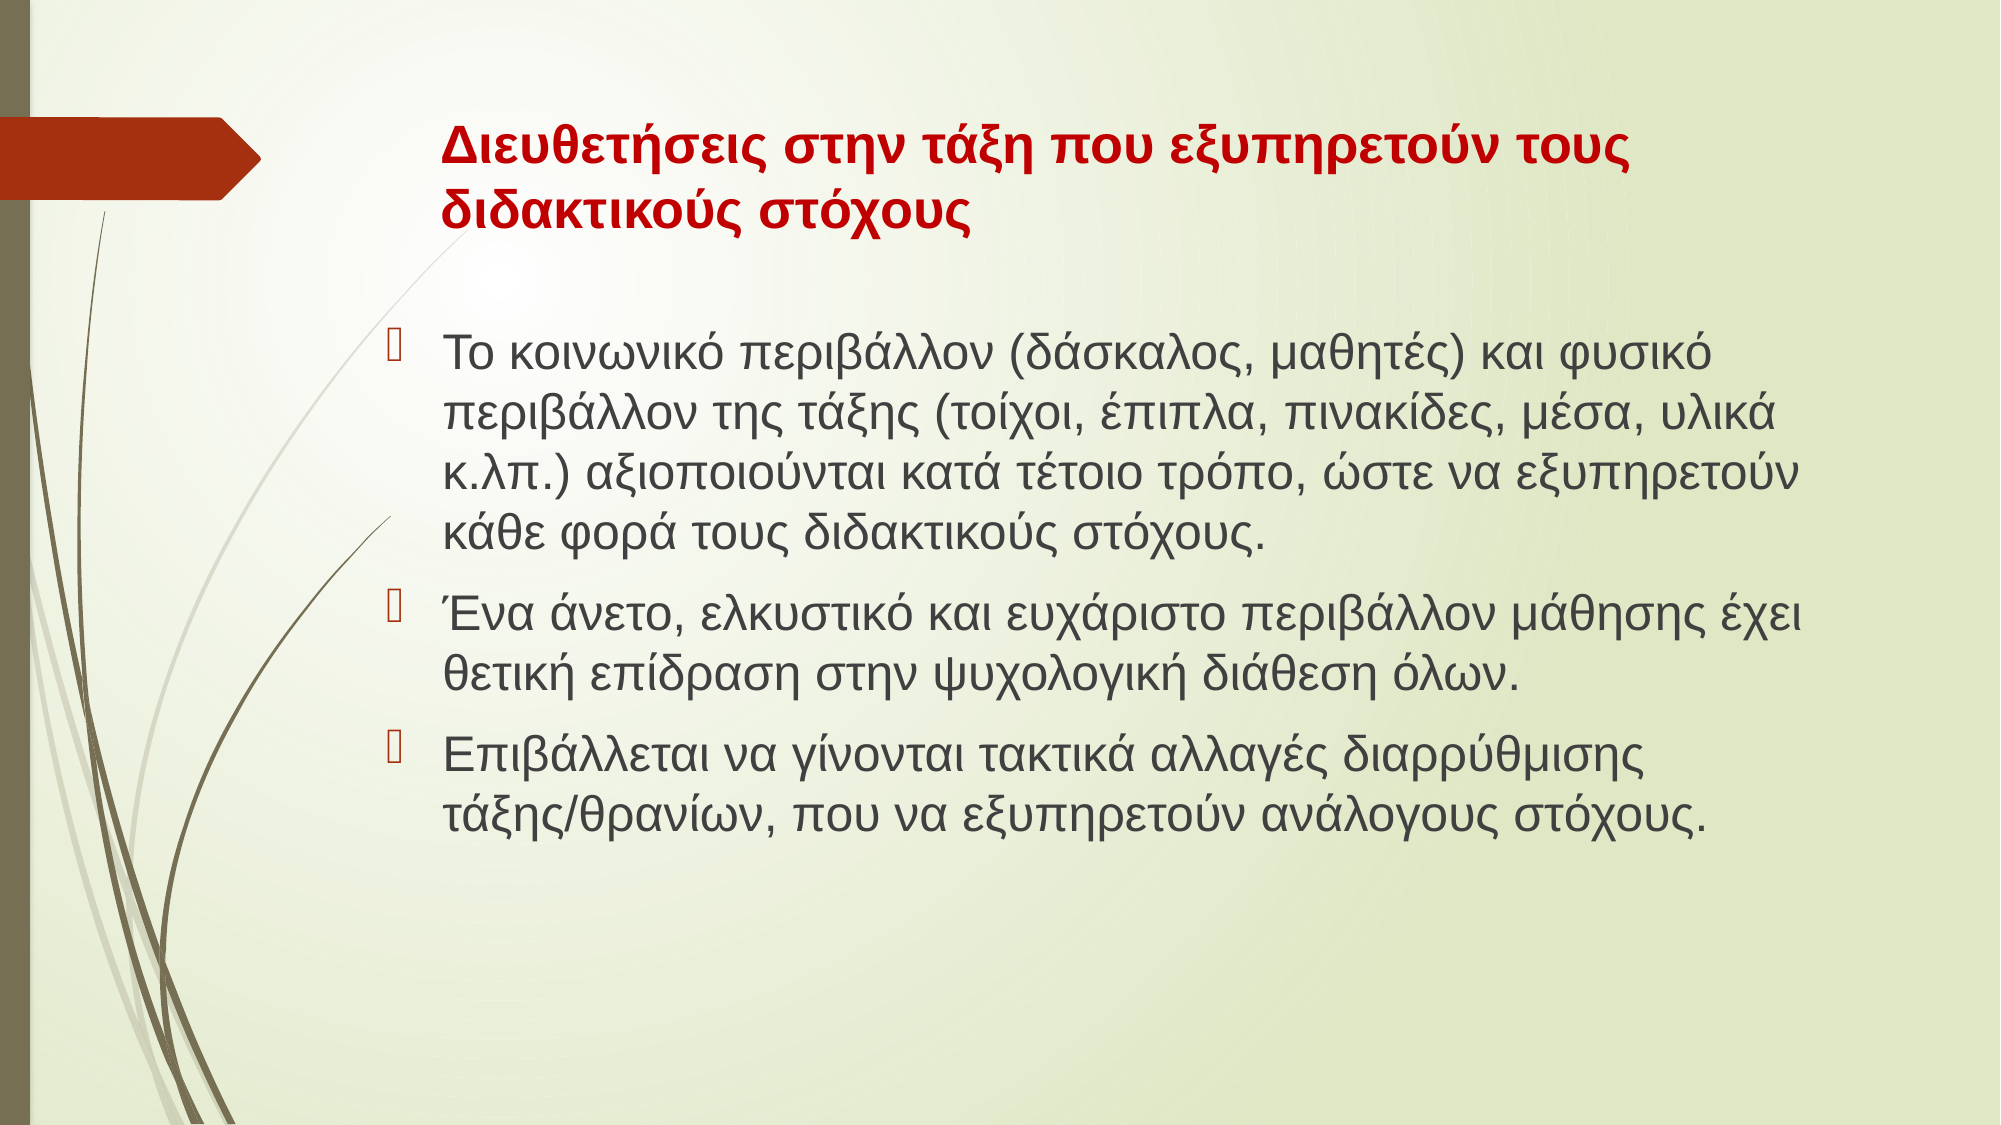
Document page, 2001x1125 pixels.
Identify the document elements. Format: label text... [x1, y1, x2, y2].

list Το κοινωνικό περιβάλλον (δάσκαλος, μαθητές) και φυσικό περιβάλλον της τάξης (τοίχοι, έπιπλα, πινακίδες, μέσα, υλικά κ.λπ.) αξιοποιούνται κατά τέτοιο τρόπο, ώστε να εξυπηρετούν κάθε φορά τους διδακτικούς στόχους. Ένα άνετο, ελκυστικό και ευχάριστο περιβάλλον μάθησης έχει θετική επίδραση στην ψυχολογική διάθεση όλων. Επιβάλλεται να γίνονται τακτικά αλλαγές διαρρύθμισης τάξης/θρανίων, που να εξυπηρετούν ανάλογους στόχους. [371, 312, 1834, 933]
title Διευθετήσεις στην τάξη που εξυπηρετούν τους διδακτικούς στόχους [425, 102, 1888, 313]
